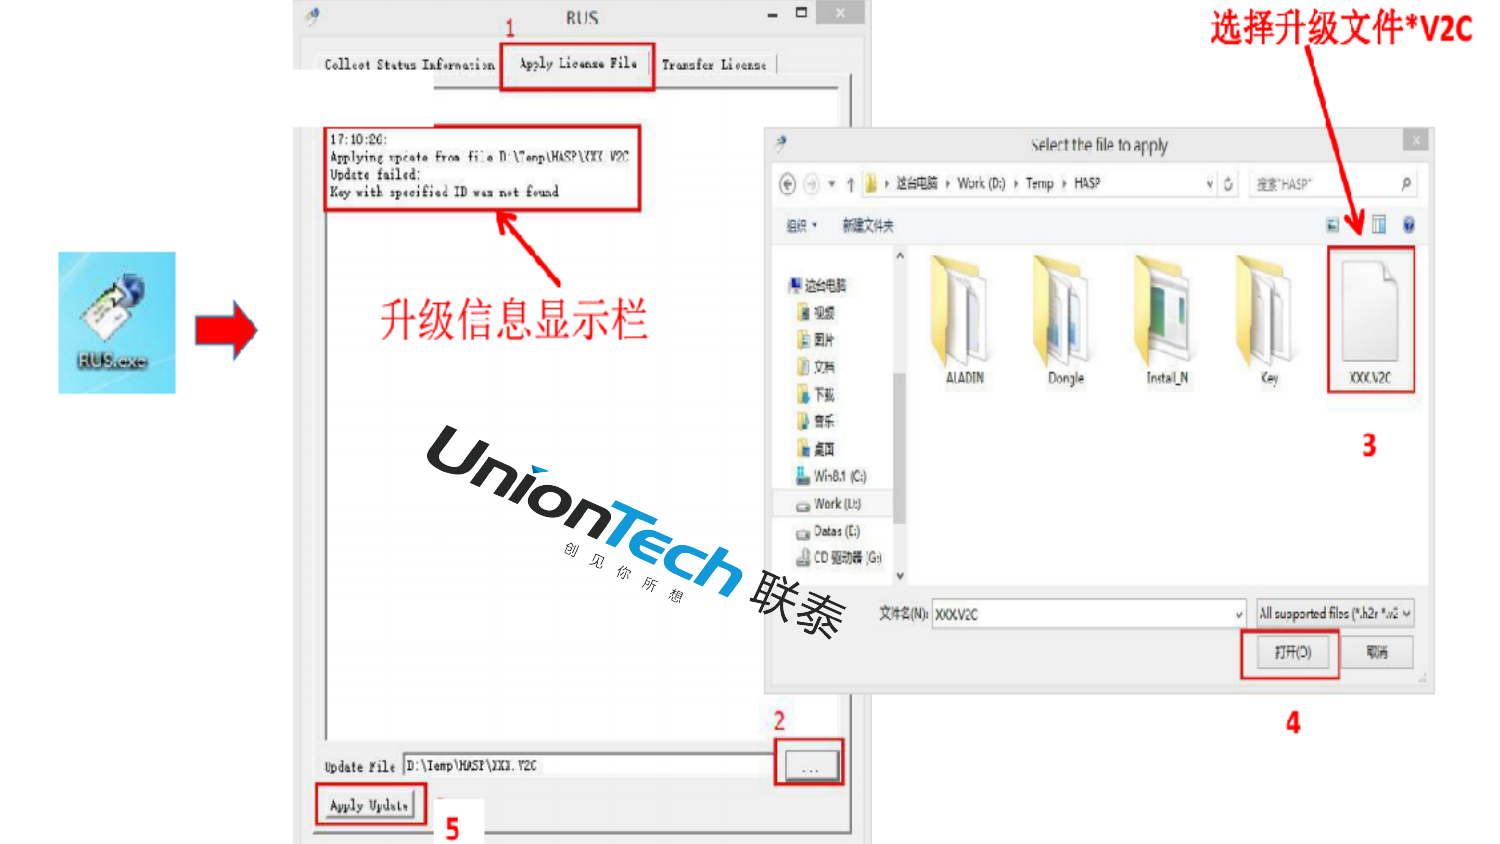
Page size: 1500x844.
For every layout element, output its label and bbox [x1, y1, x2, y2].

picture [333, 313, 954, 752]
text_box [4, 0, 1500, 844]
